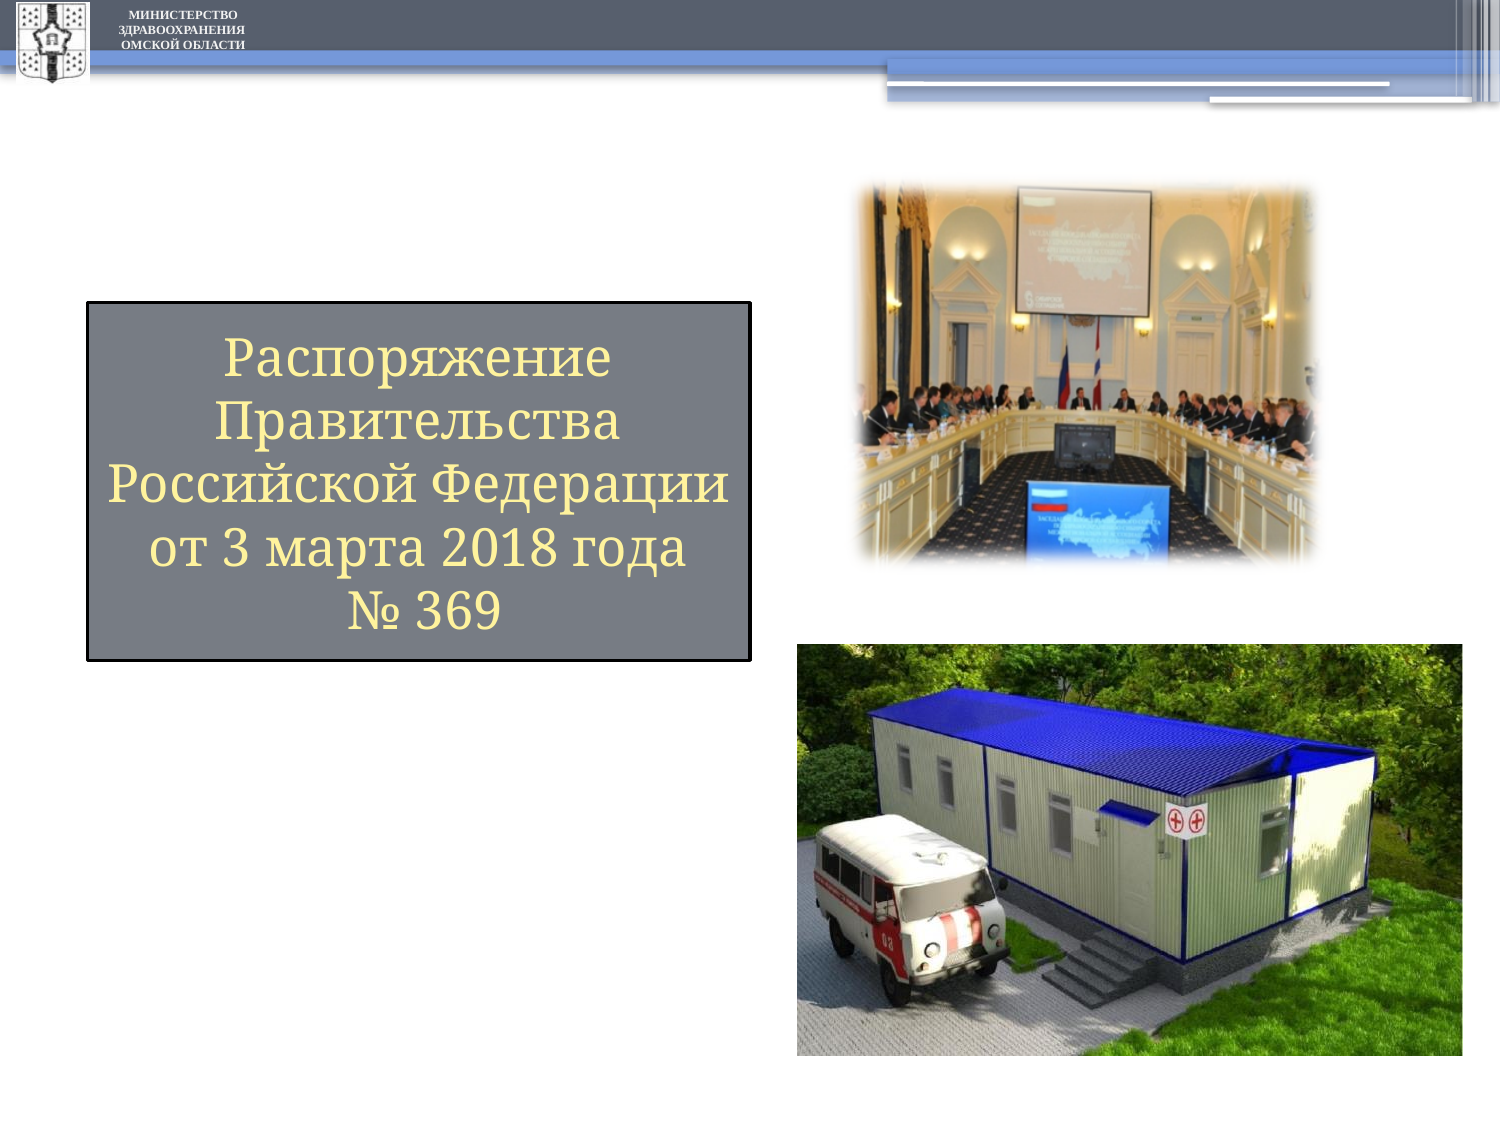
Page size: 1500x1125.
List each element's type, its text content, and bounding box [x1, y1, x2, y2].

picture [16, 2, 91, 84]
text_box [86, 302, 751, 949]
text_box МИНИСТЕРСТВО ЗДРАВООХРАНЕНИЯ ОМСКОЙ ОБЛАСТИ [90, 0, 316, 60]
title [75, 187, 837, 363]
picture [844, 172, 1330, 575]
picture [796, 643, 1463, 1056]
